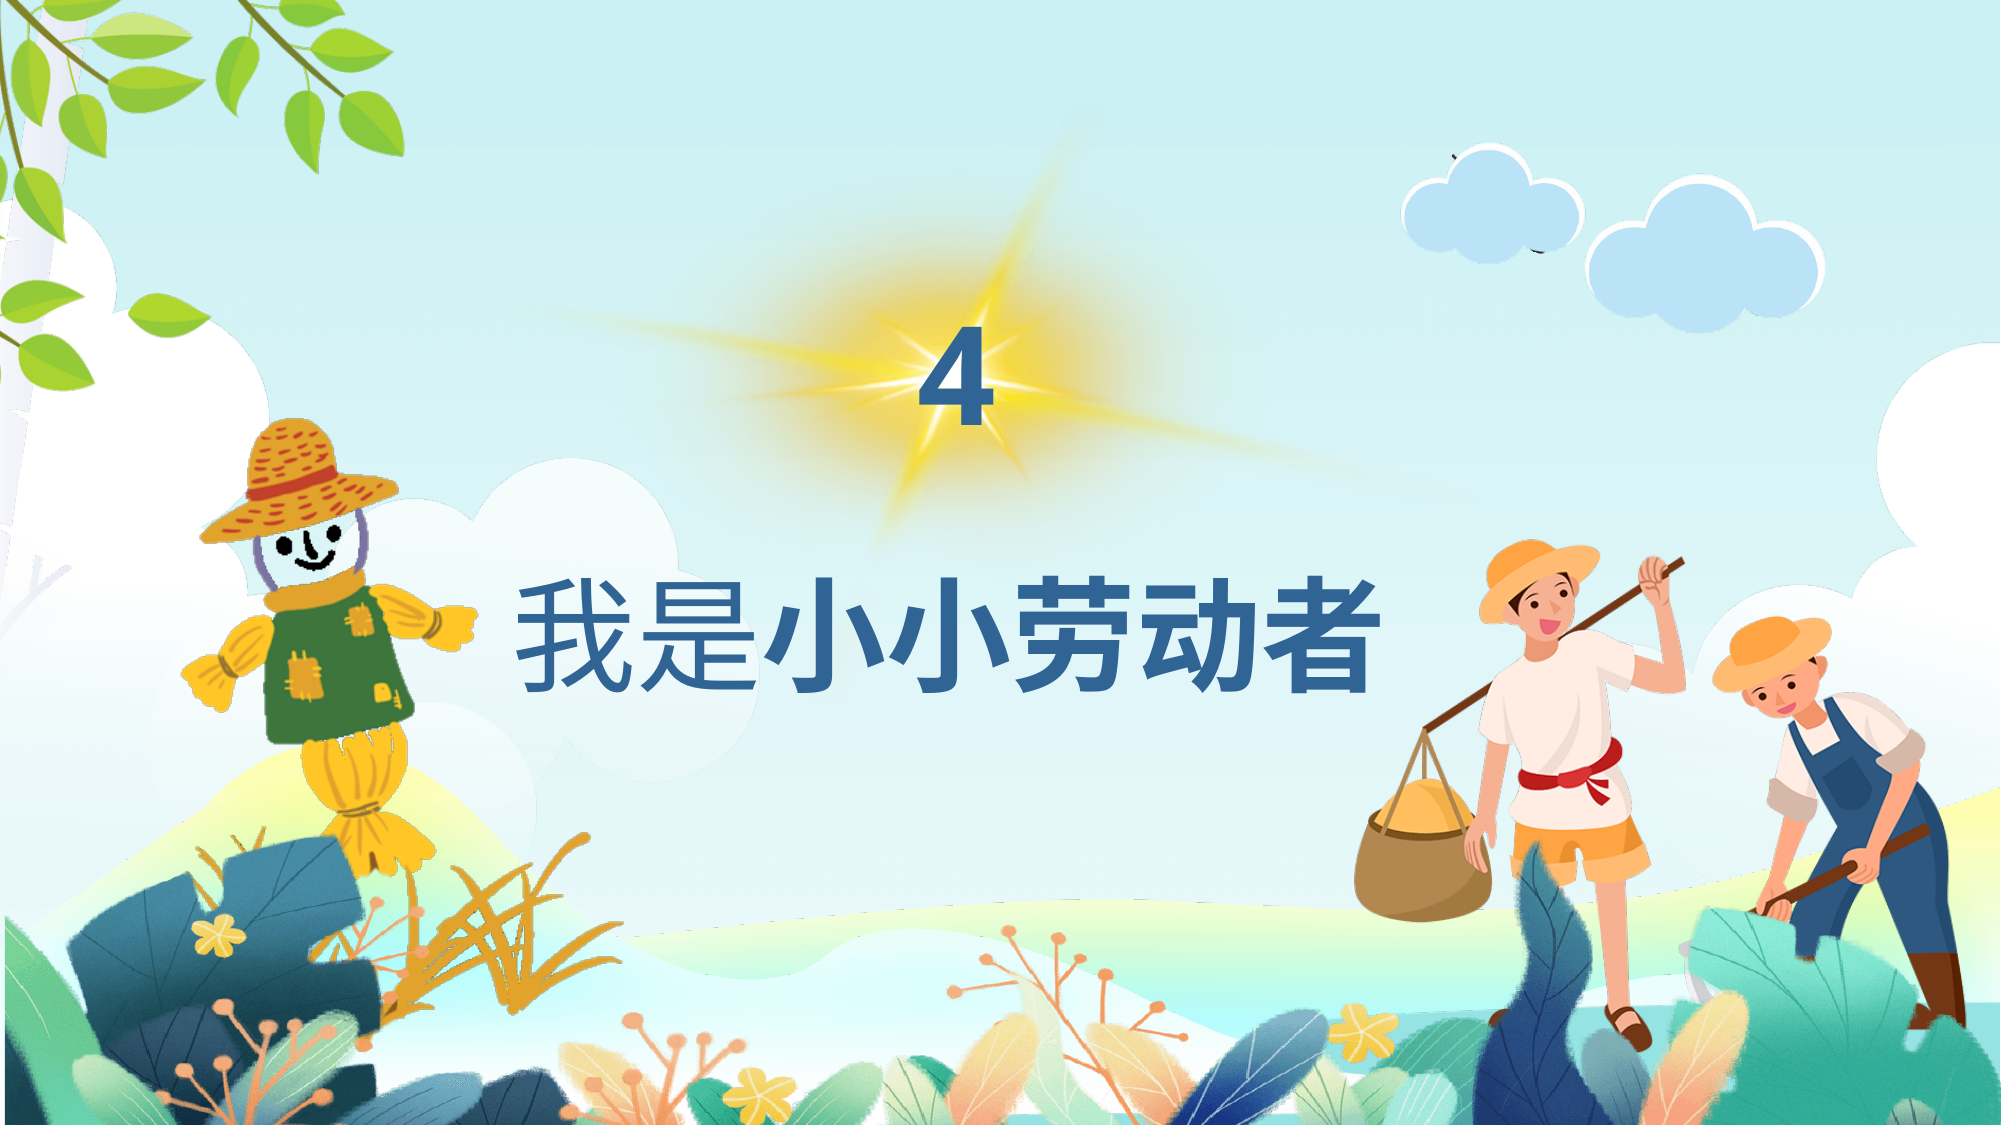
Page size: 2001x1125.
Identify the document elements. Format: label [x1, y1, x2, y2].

text_box [295, 0, 1714, 876]
picture [0, 0, 2001, 1125]
